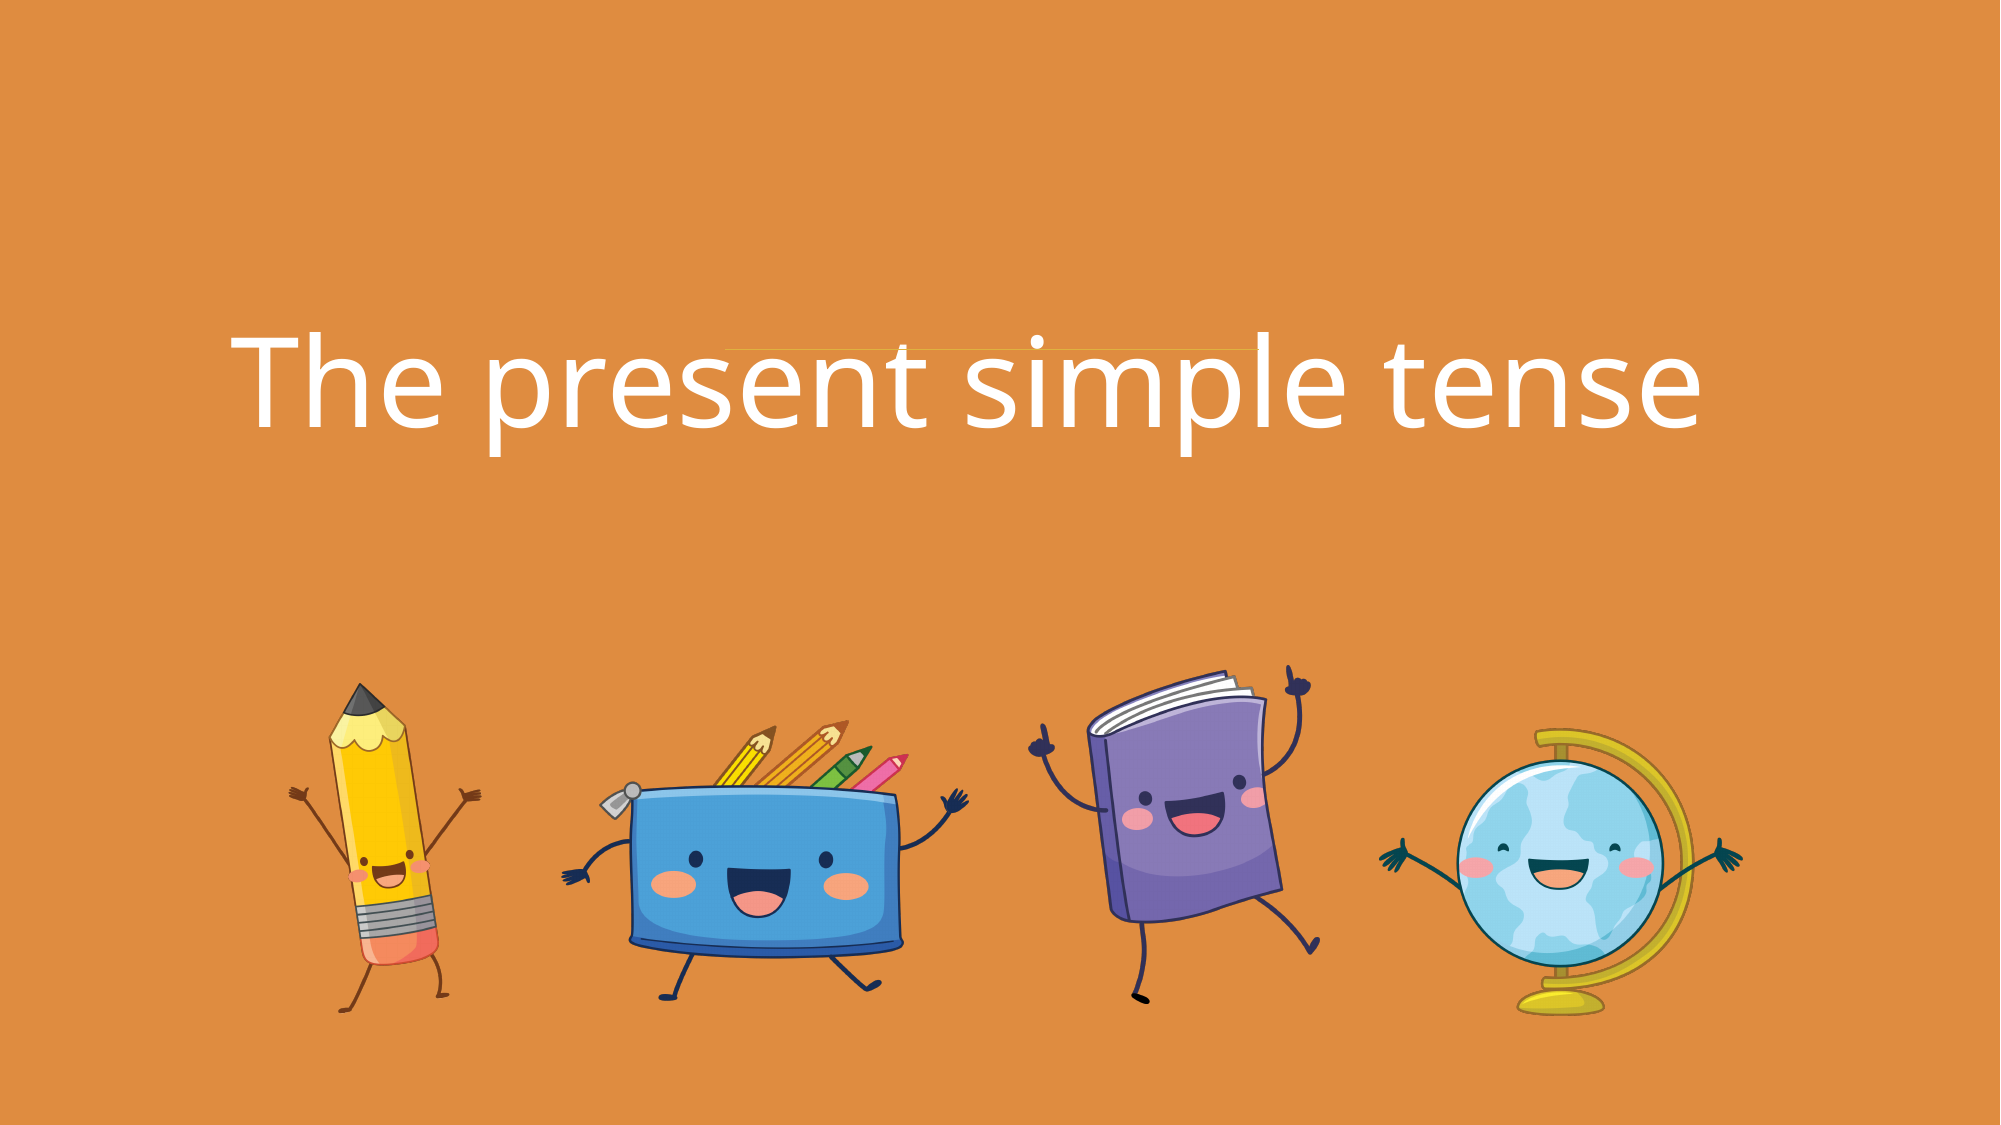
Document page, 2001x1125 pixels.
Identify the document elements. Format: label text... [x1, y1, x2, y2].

picture [274, 668, 510, 1015]
picture [1379, 728, 1743, 1016]
list The present simple tense [7, 311, 1931, 729]
picture [561, 720, 969, 1001]
picture [1028, 665, 1320, 1004]
